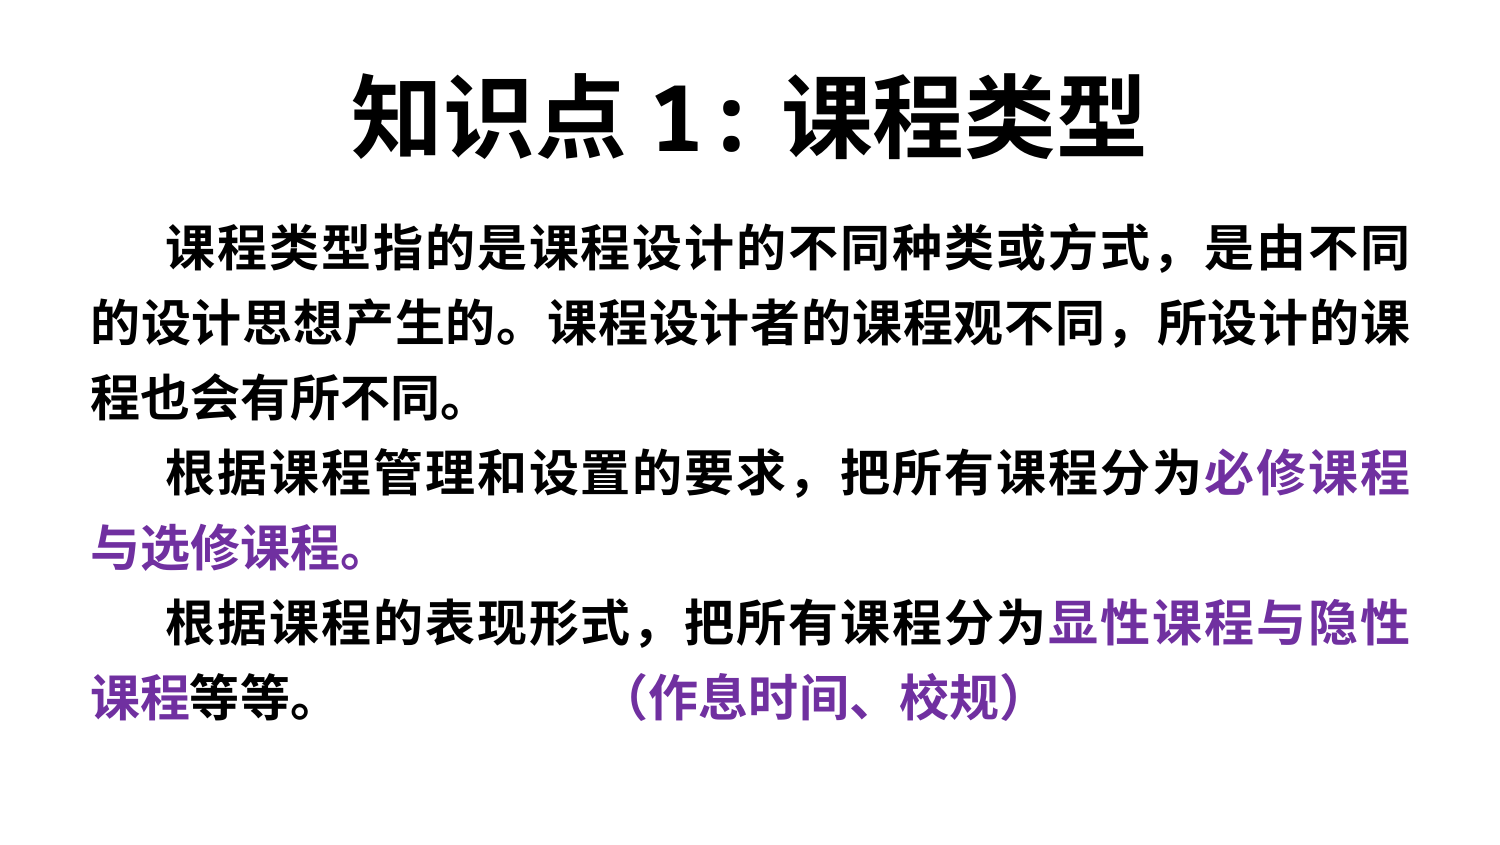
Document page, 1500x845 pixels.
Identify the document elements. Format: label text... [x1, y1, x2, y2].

list 课程类型指的是课程设计的不同种类或方式，是由不同的设计思想产生的。课程设计者的课程观不同，所设计的课程也会有所不同。 根据课程管理和设置的要求，把所有课程分为必修课程与选修课程。 根据课程的表现形式，把所有课程分为显性课程与隐性课程等等。 （作息时间、校规） [74, 193, 1426, 726]
title 知识点1:课程类型 [74, 54, 1426, 176]
